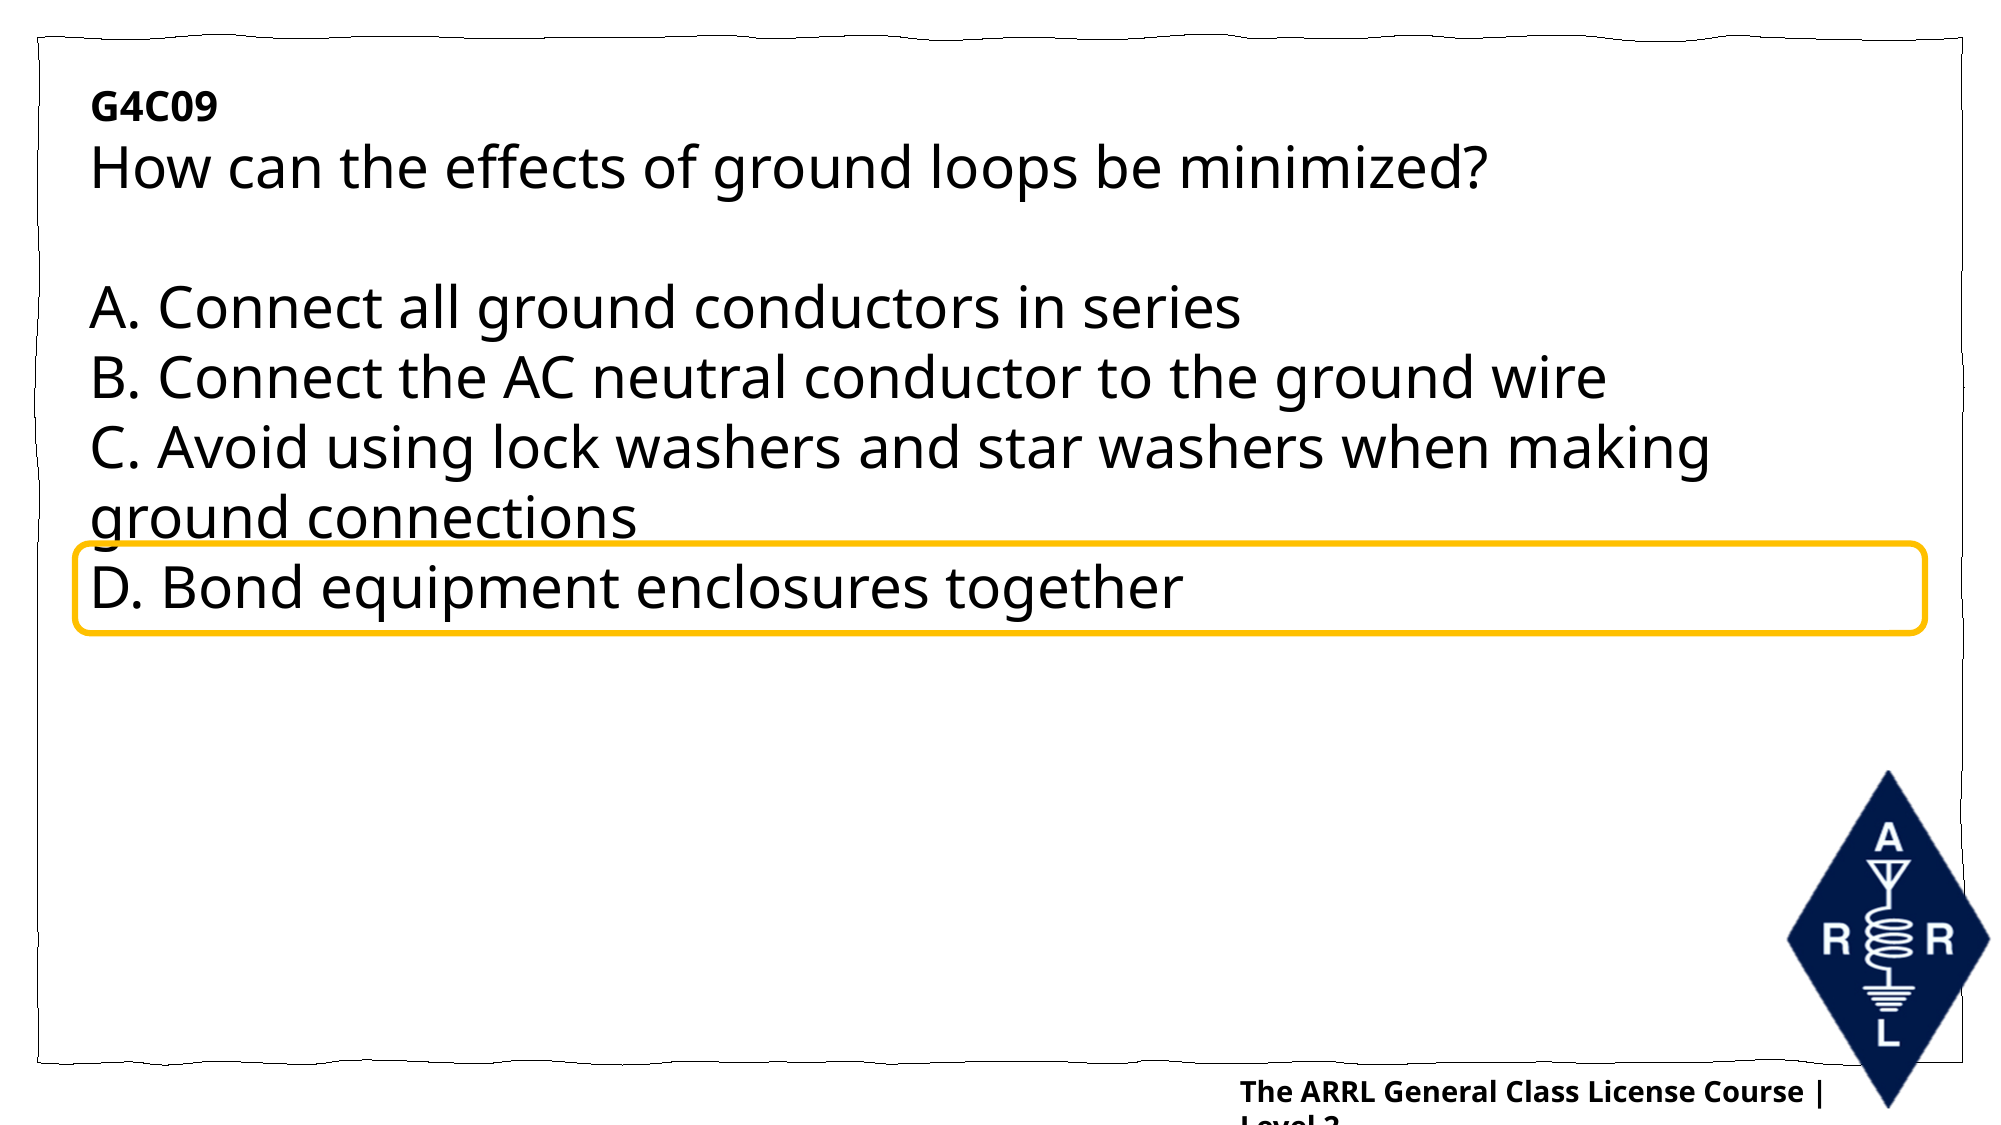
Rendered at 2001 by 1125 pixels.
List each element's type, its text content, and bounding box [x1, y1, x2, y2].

picture [1773, 752, 1999, 1125]
text_box G4C09 How can the effects of ground loops be minimized? A. Connect all ground conductors in series B. Connect the AC neutral conductor to the ground wire C. Avoid using lock washers and star washers when making ground connections D. Bond equipment enclosures together [75, 72, 1850, 550]
text_box [73, 542, 1927, 635]
